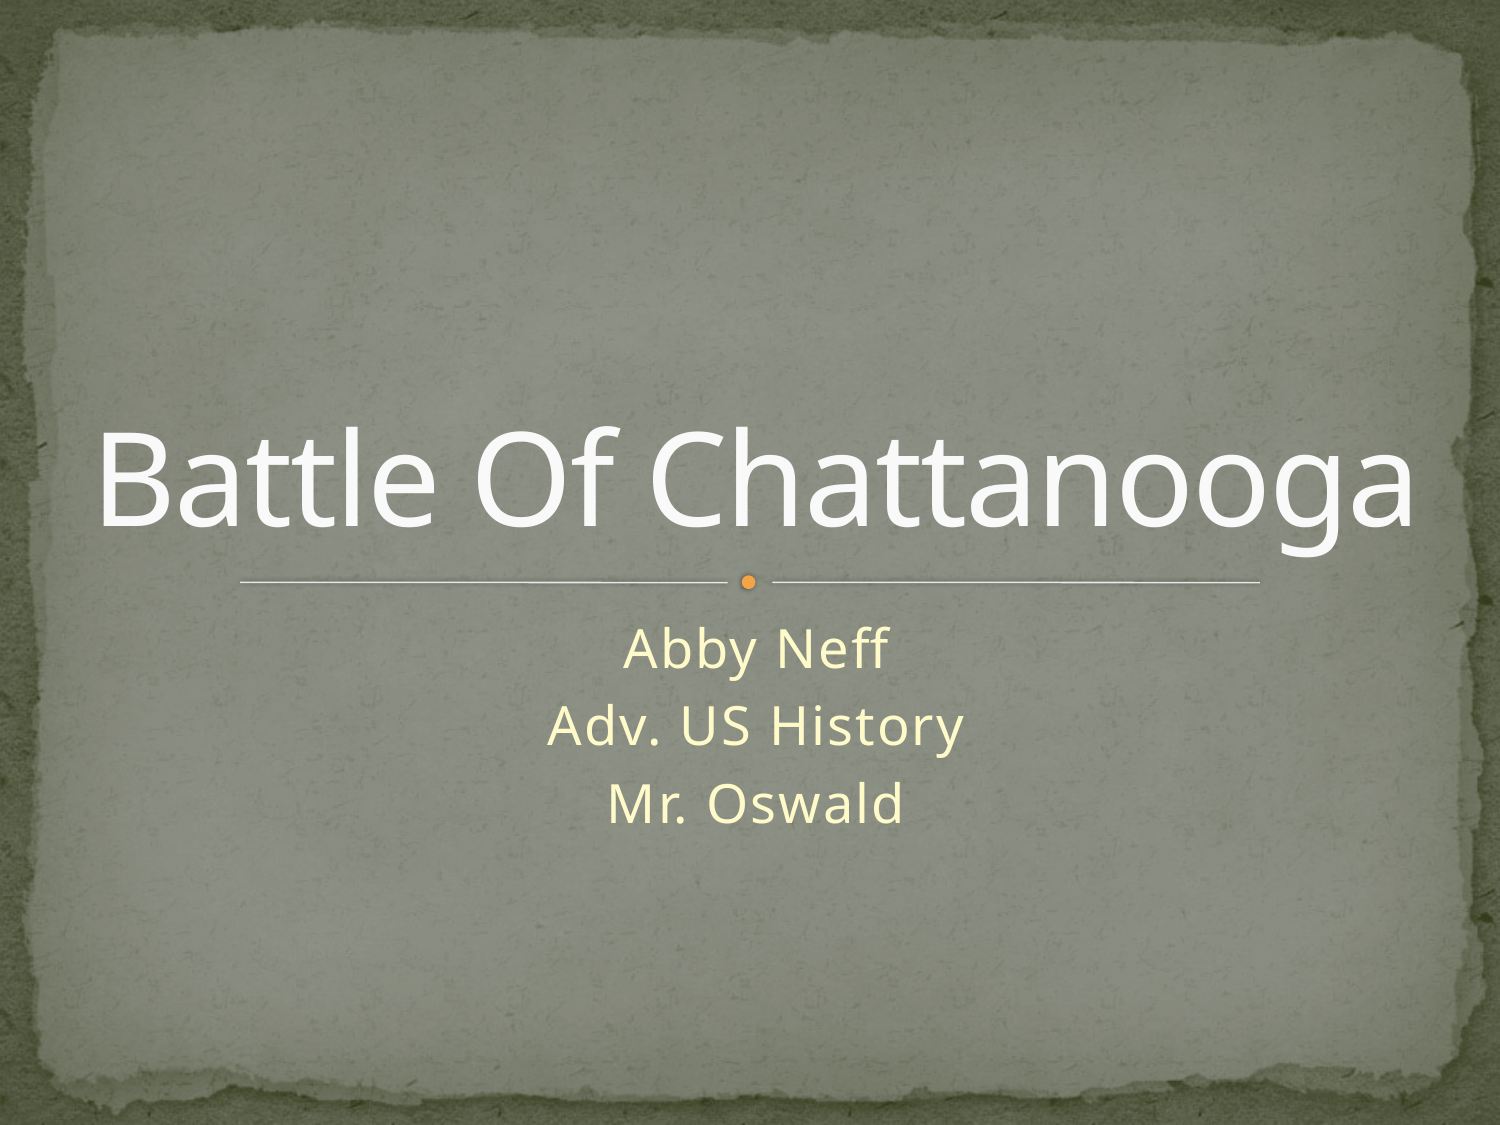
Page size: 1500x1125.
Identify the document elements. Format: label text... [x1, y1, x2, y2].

title Battle Of Chattanooga [74, 235, 1438, 561]
subtitle Abby Neff Adv. US History Mr. Oswald [75, 606, 1438, 795]
